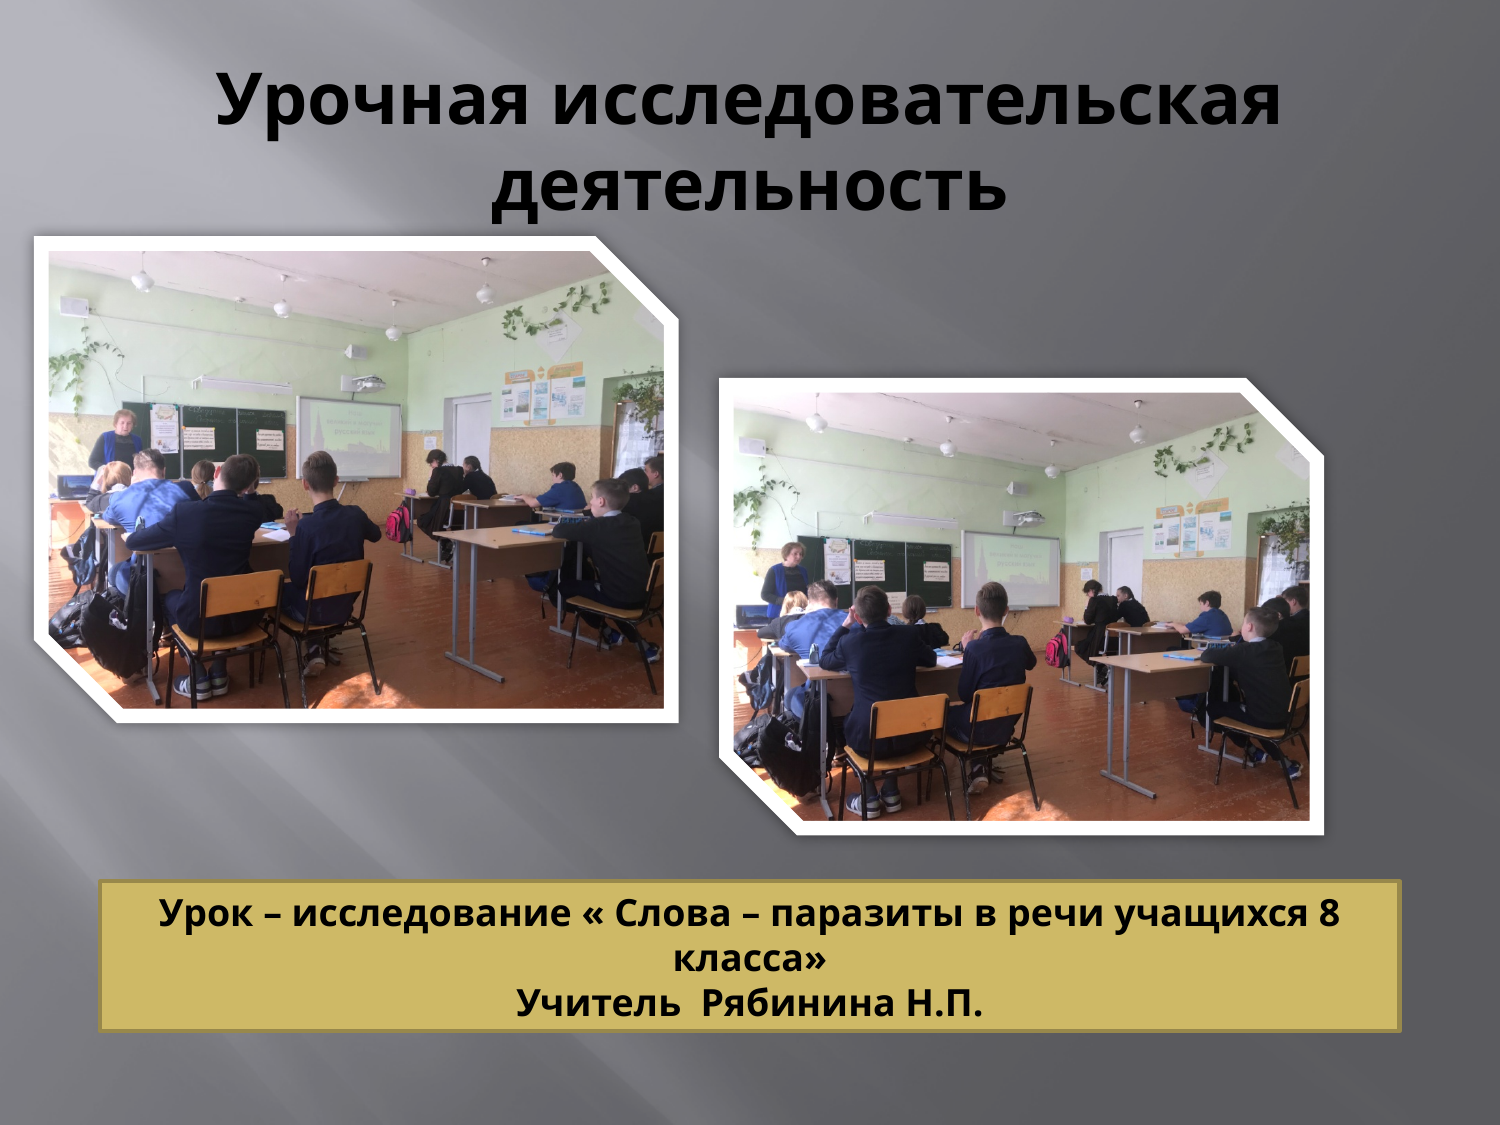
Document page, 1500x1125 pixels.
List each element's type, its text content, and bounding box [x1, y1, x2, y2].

picture [726, 385, 1318, 829]
title Урочная исследовательская деятельность [75, 45, 1425, 233]
text_box Урок – исследование « Слова – паразиты в речи учащихся 8 класса» Учитель Рябинина Н.П. [98, 879, 1402, 1033]
picture [41, 243, 672, 717]
